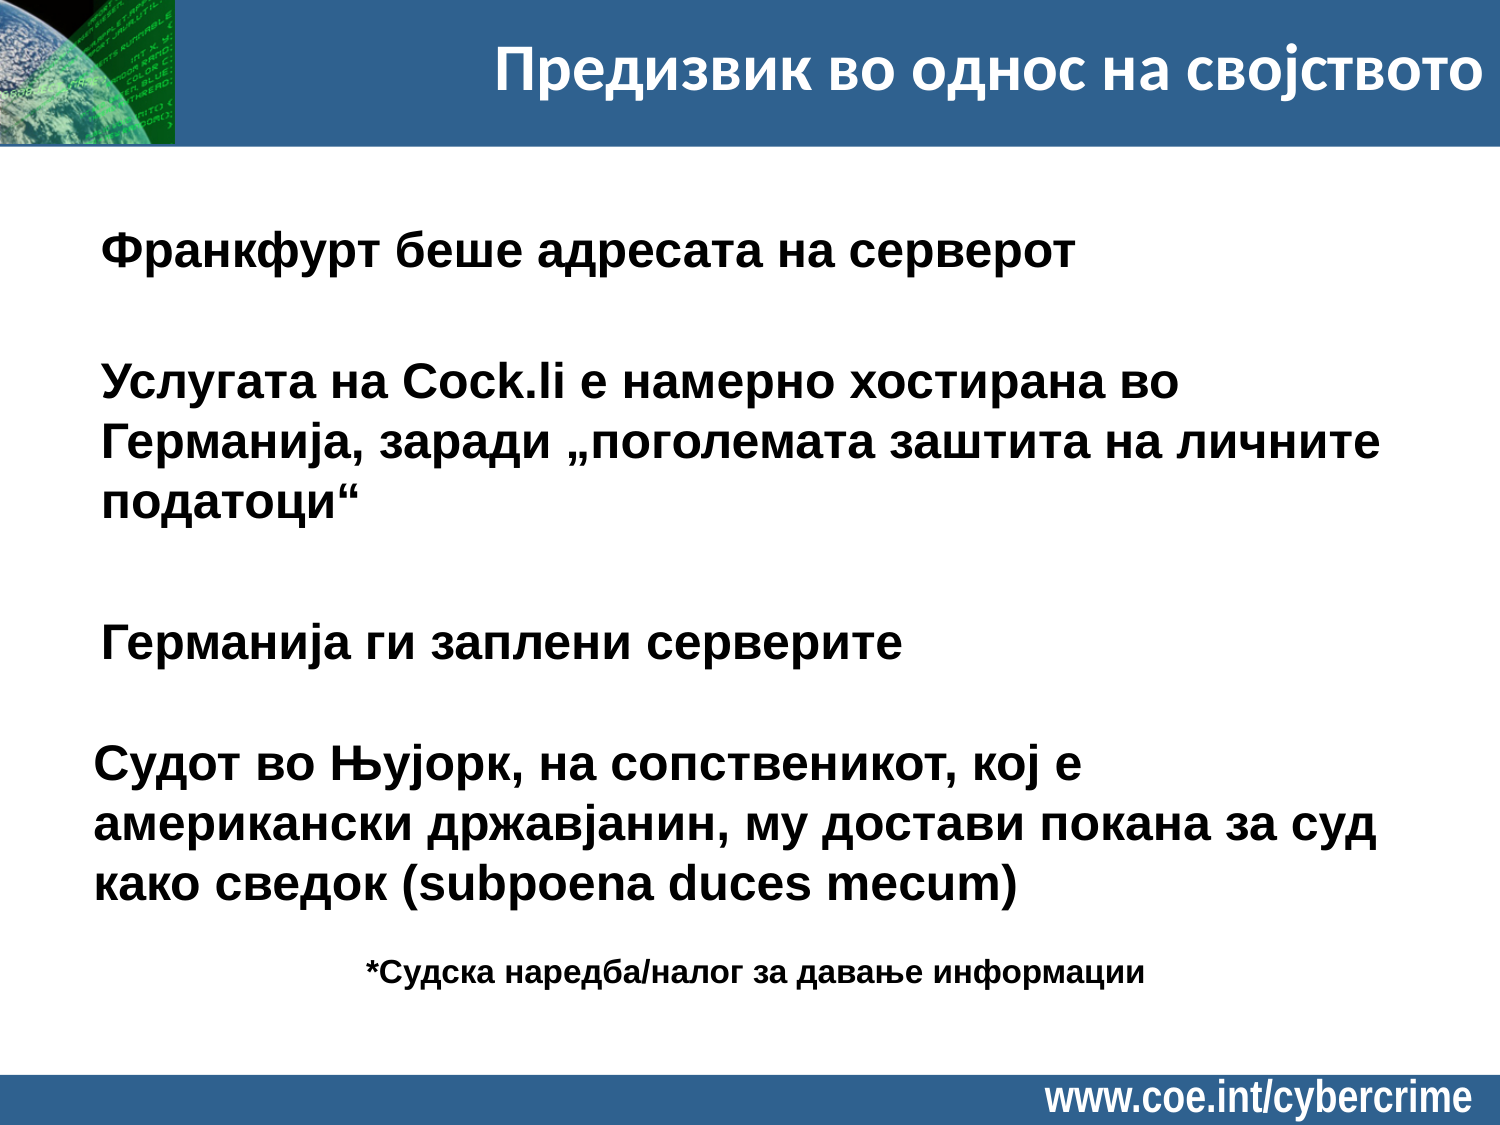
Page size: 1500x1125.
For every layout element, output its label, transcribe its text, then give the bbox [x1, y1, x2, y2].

text_box www.coe.int/cybercrime [1030, 1059, 1500, 1125]
text_box Предизвик во однос на својството [177, 0, 1500, 149]
text_box Услугата на Cock.li е намерно хостирана во Германија, заради „поголемата заштита на личните податоци“ [84, 335, 1441, 543]
text_box Судот во Њујорк, на сопственикот, кој е американски државјанин, му достави покана за суд како сведок (subpoena duces mecum) [76, 717, 1404, 917]
text_box Германија ги заплени серверите [84, 536, 1412, 744]
text_box [0, 1073, 1030, 1125]
text_box Франкфурт беше адресата на серверот [84, 149, 1441, 336]
text_box *Судска наредба/налог за давање информации [37, 917, 1476, 1024]
picture [0, 0, 175, 144]
